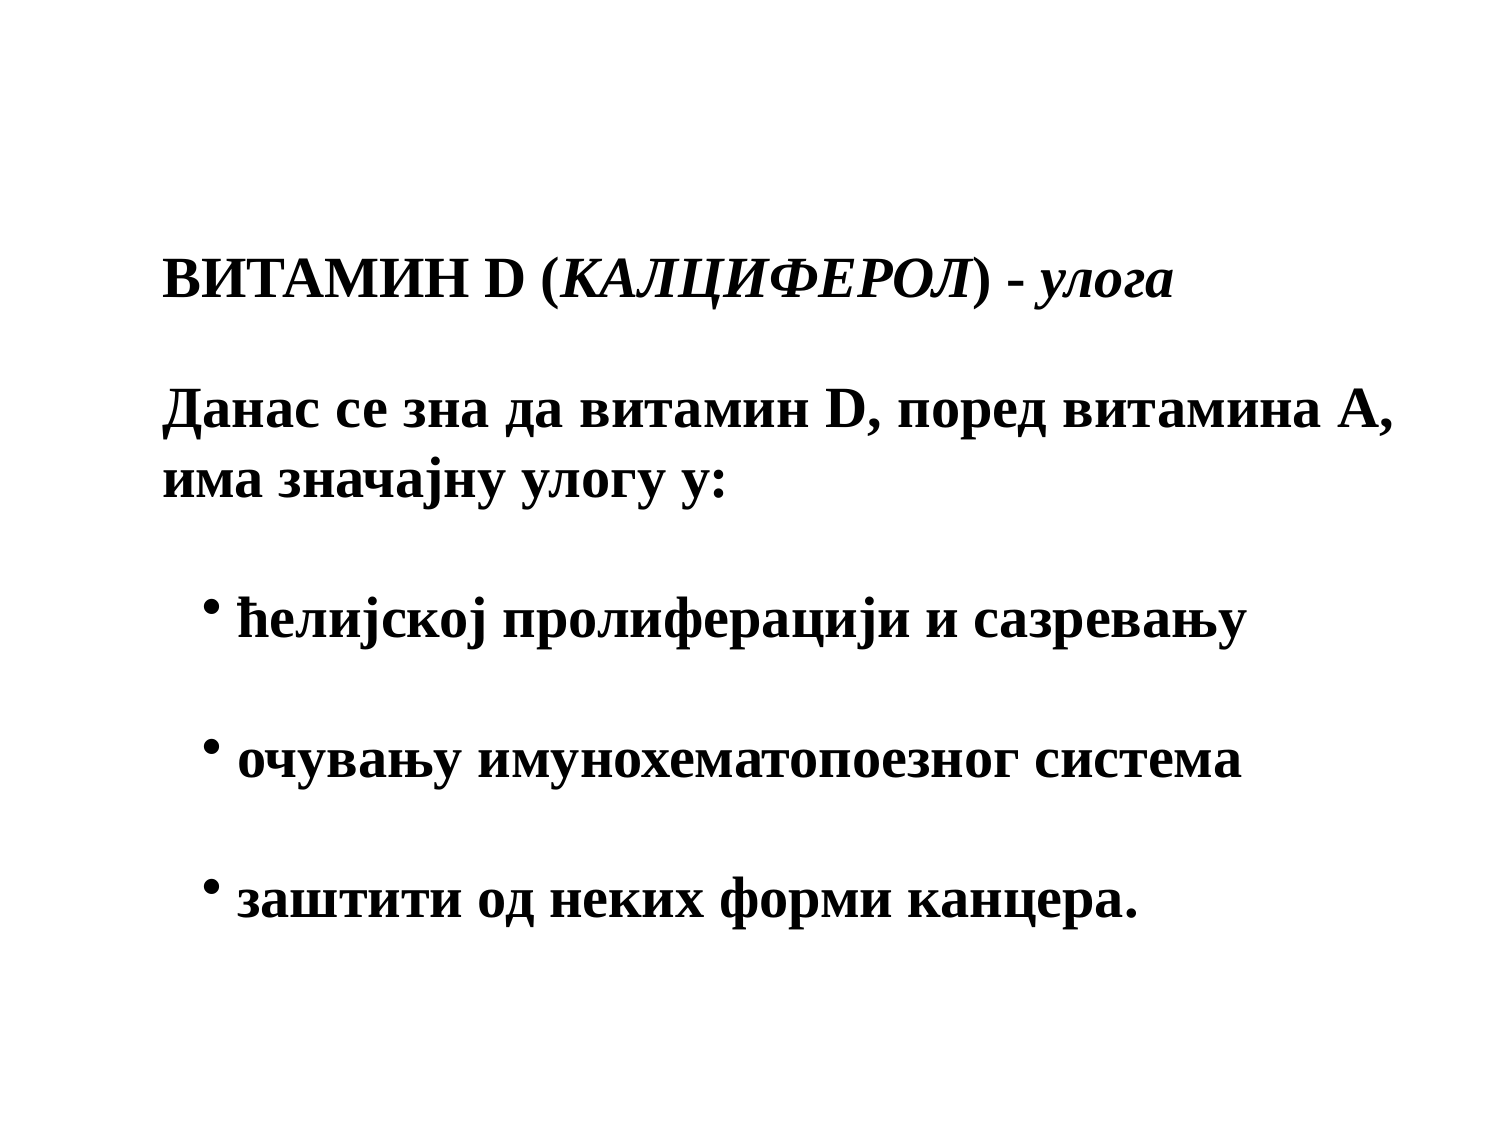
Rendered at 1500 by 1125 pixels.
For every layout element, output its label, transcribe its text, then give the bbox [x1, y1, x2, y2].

text_box ВИТАМИН D (КАЛЦИФЕРОЛ) - улога Данас се зна да витамин D, поред витамина А, има значајну улогу у: ћелијској пролиферацији и сазревању очувању имунохематопоезног система заштити од неких форми канцера. [147, 231, 1411, 1007]
